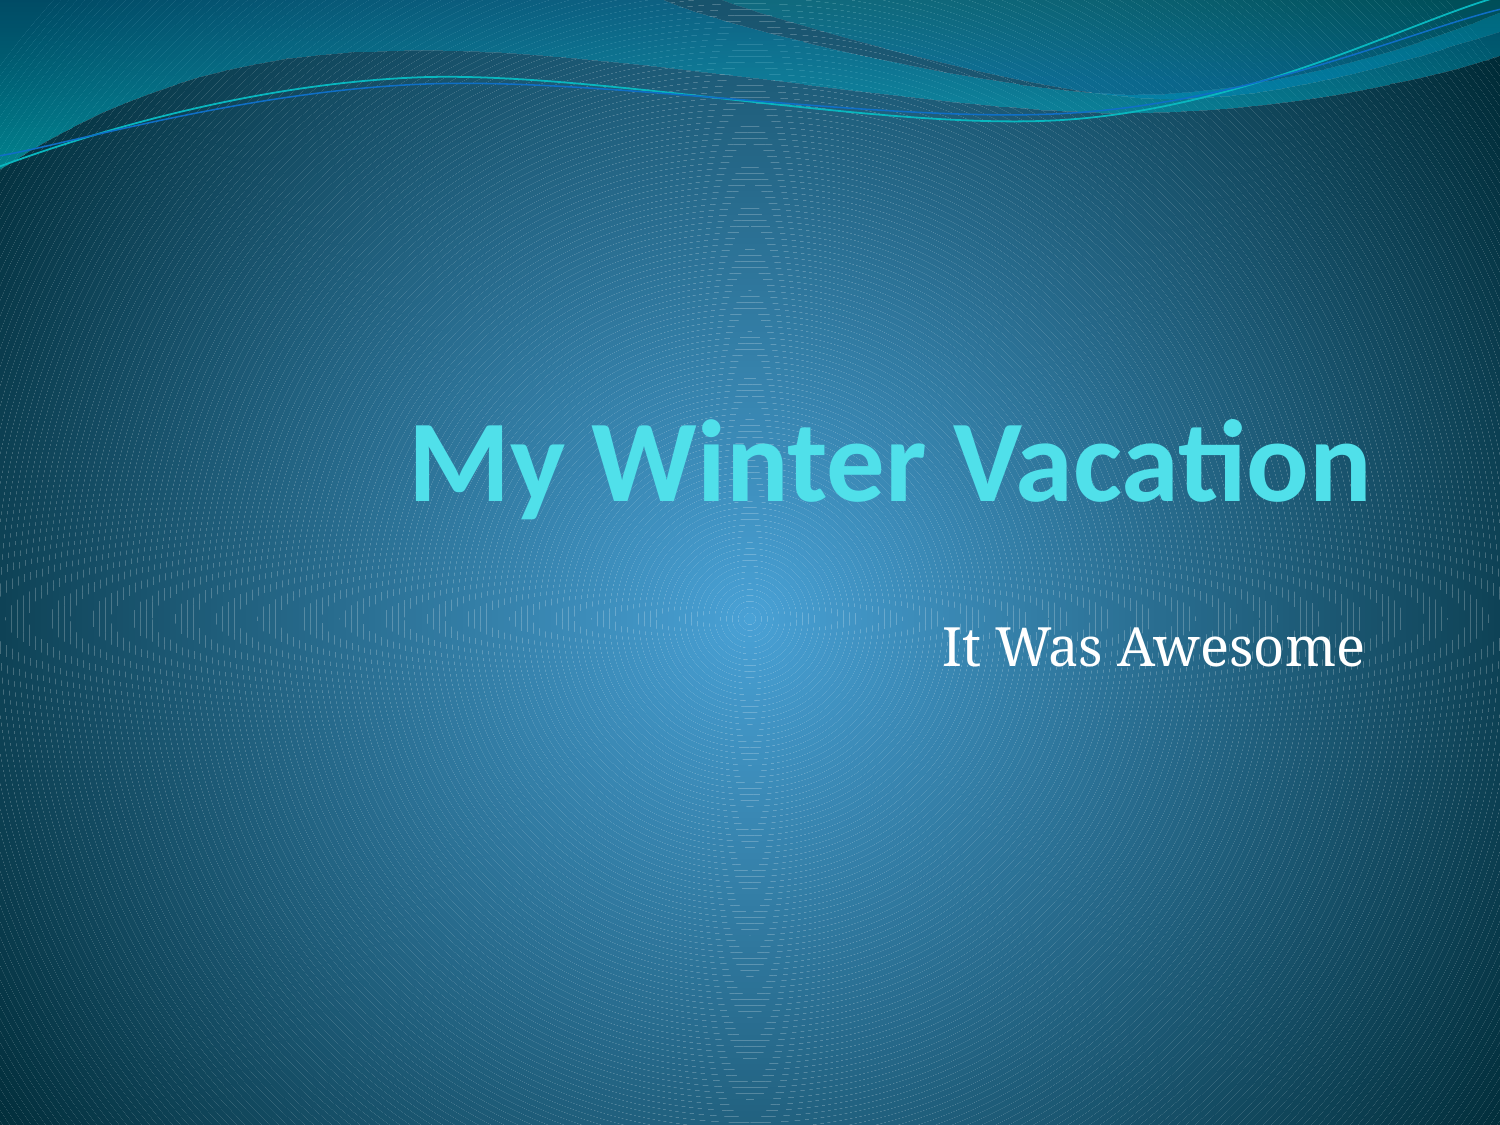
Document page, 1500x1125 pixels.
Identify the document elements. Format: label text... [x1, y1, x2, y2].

title My Winter Vacation [87, 224, 1376, 525]
subtitle It Was Awesome [87, 529, 1376, 818]
